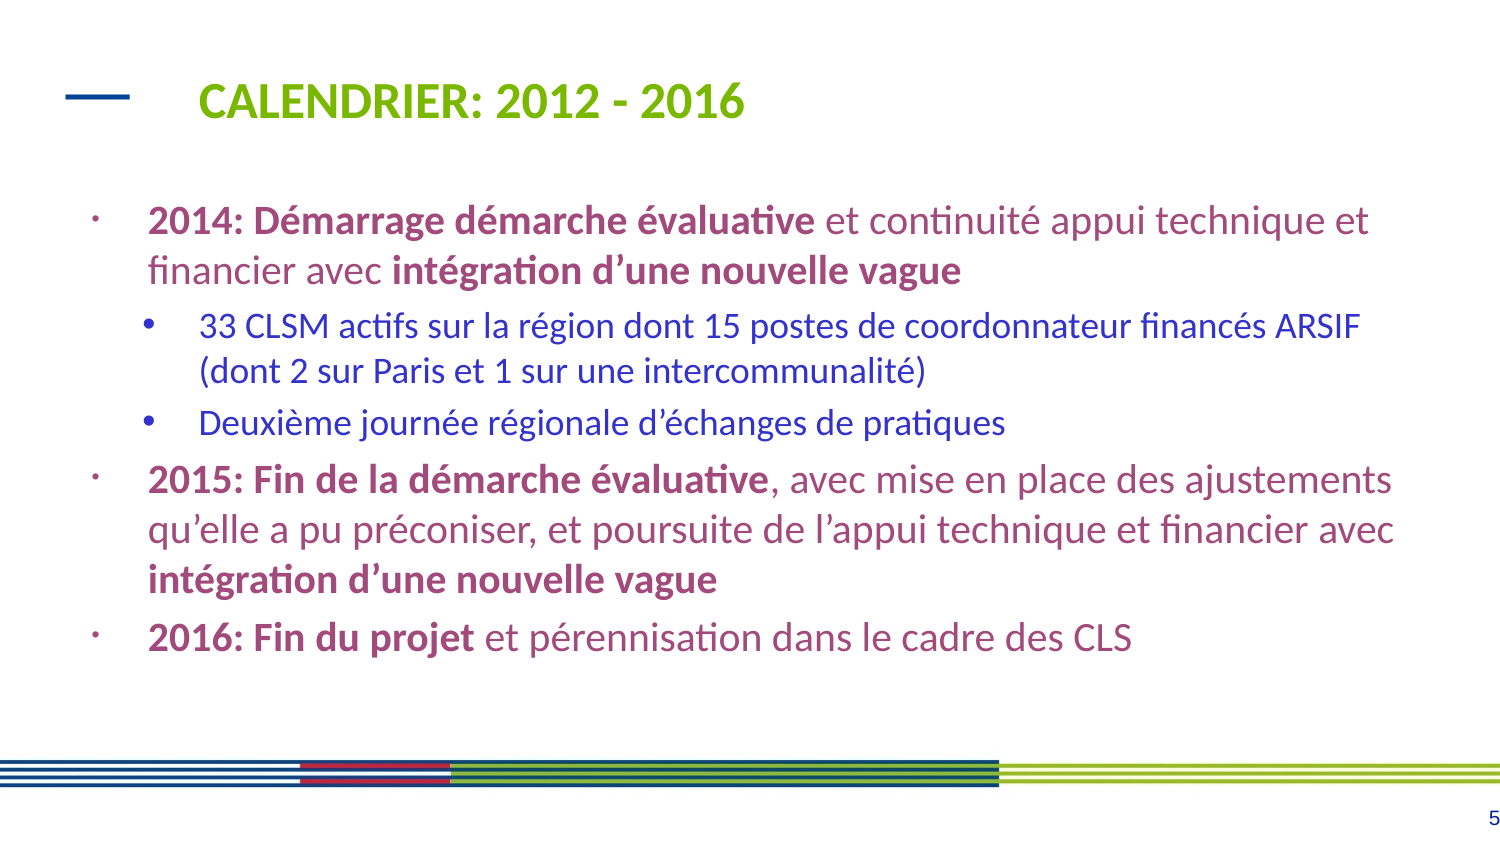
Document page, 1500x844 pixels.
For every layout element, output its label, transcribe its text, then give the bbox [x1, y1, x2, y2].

title CALENDRIER: 2012 - 2016 [50, 27, 1388, 168]
picture [65, 91, 130, 103]
picture [0, 750, 1500, 797]
list 2014: Démarrage démarche évaluative et continuité appui technique et financier avec intégration d’une nouvelle vague 33 CLSM actifs sur la région dont 15 postes de coordonnateur financés ARSIF (dont 2 sur Paris et 1 sur une intercommunalité) Deuxième journée régionale d’échanges de pratiques 2015: Fin de la démarche évaluative, avec mise en place des ajustements qu’elle a pu préconiser, et poursuite de l’appui technique et financier avec intégration d’une nouvelle vague 2016: Fin du projet et pérennisation dans le cadre des CLS [76, 185, 1425, 712]
